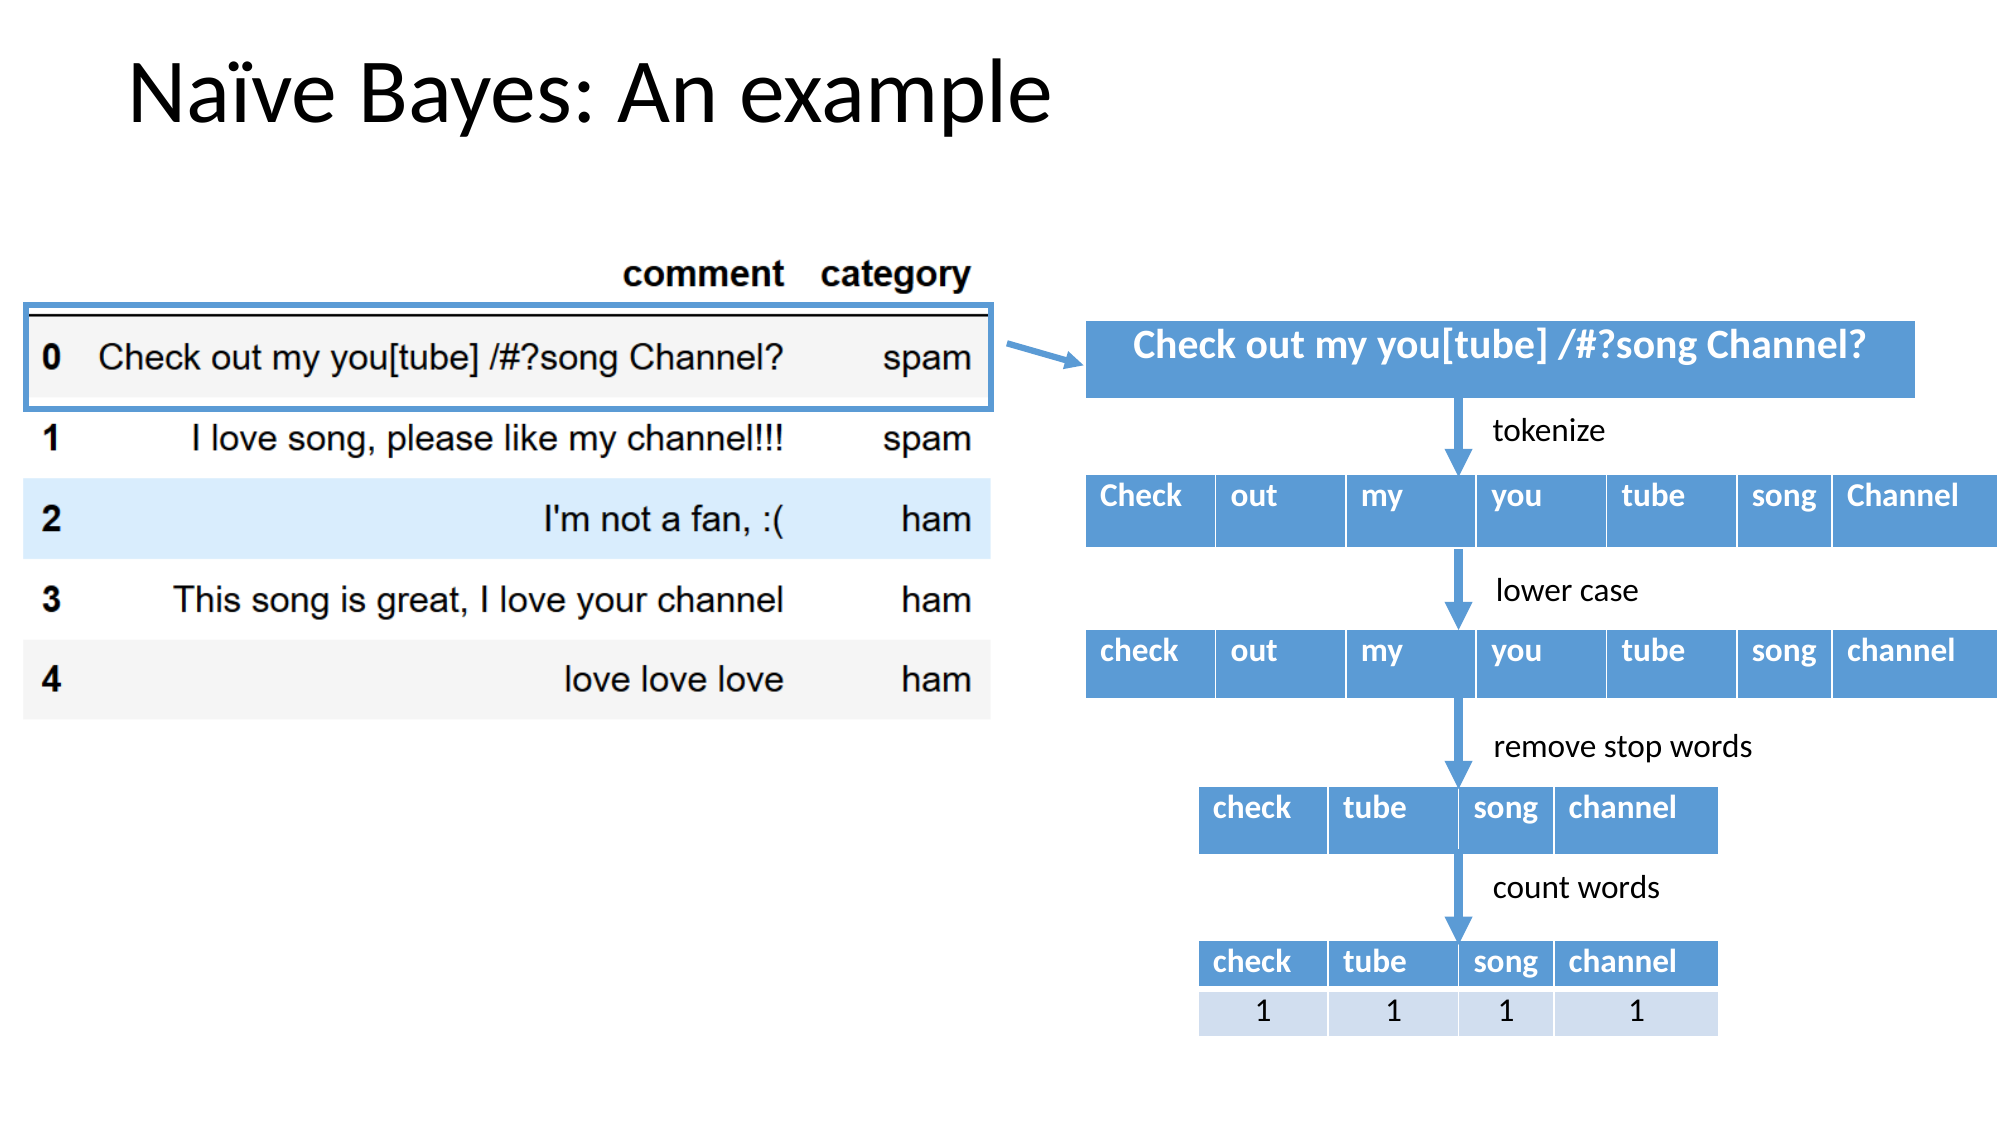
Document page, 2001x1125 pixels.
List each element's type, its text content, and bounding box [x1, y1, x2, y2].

table_header Check [1086, 475, 1215, 547]
table_header channel [1555, 787, 1718, 854]
table_header tube [1329, 941, 1458, 986]
text_box lower case [1472, 556, 1655, 616]
table_cell 1 [1555, 992, 1718, 1036]
table_header my [1347, 475, 1475, 547]
table_header tube [1329, 787, 1458, 854]
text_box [1006, 343, 1084, 366]
table_header tube [1607, 475, 1736, 547]
table_header Check out my you[tube] /#?song Channel? [1086, 321, 1915, 398]
table_header check [1086, 630, 1215, 698]
table_header channel [1833, 630, 1997, 698]
table_header song [1738, 475, 1831, 547]
table_header channel [1555, 941, 1718, 986]
table_cell 1 [1199, 992, 1327, 1036]
table_header song [1459, 941, 1553, 986]
text_box [1025, 308, 2000, 1023]
table_header out [1216, 630, 1345, 698]
table_cell 1 [1329, 992, 1458, 1036]
table_header check [1199, 941, 1327, 986]
text_box Naïve Bayes: An example [112, 23, 1712, 149]
table_header you [1477, 475, 1606, 547]
table_header song [1738, 630, 1831, 698]
table_header you [1477, 630, 1606, 698]
table_header out [1216, 475, 1345, 547]
table_header Channel [1833, 475, 1997, 547]
text_box tokenize [1477, 400, 1621, 456]
text_box count words [1478, 858, 1676, 913]
text_box remove stop words [1478, 716, 1768, 772]
table_header my [1347, 630, 1475, 698]
table_header song [1459, 787, 1553, 854]
table_cell 1 [1459, 992, 1553, 1036]
table_header tube [1607, 630, 1736, 698]
table_header check [1199, 787, 1327, 854]
picture [21, 251, 992, 722]
